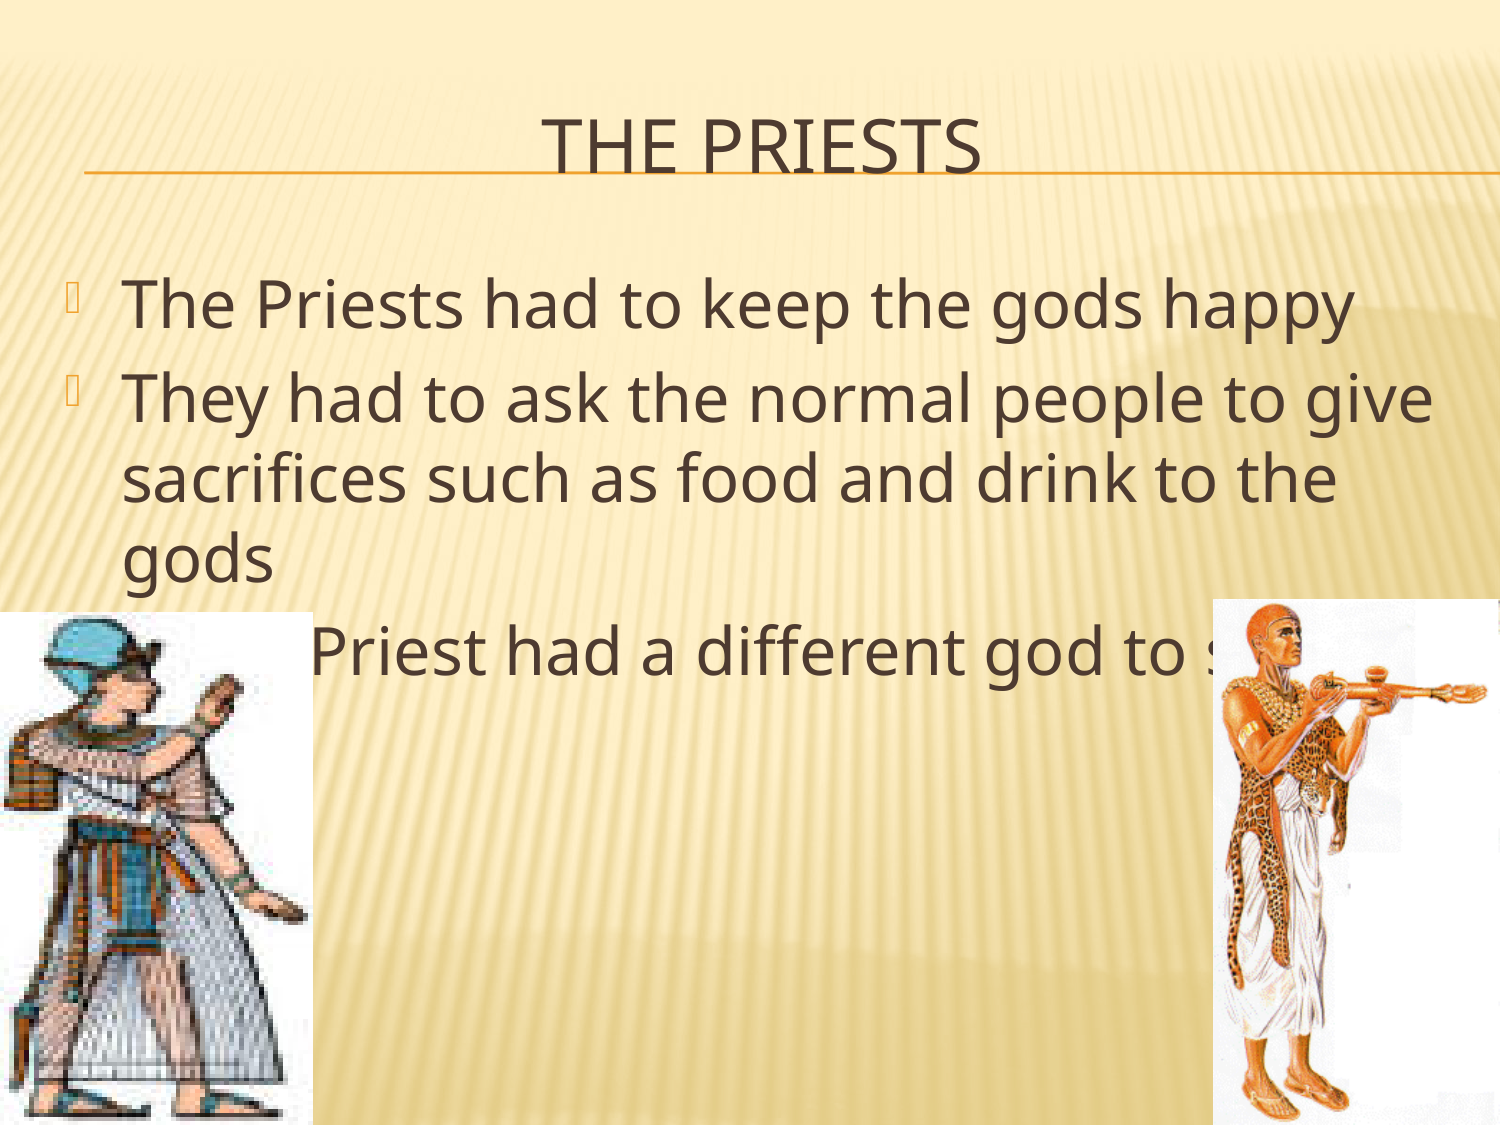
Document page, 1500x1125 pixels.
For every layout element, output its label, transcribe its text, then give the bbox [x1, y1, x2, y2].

picture [0, 612, 313, 1125]
picture [1213, 599, 1500, 1125]
list The Priests had to keep the gods happy They had to ask the normal people to give sacrifices such as food and drink to the gods Every Priest had a different god to serve. [50, 254, 1475, 998]
title THE PRIESTs [50, 75, 1475, 213]
